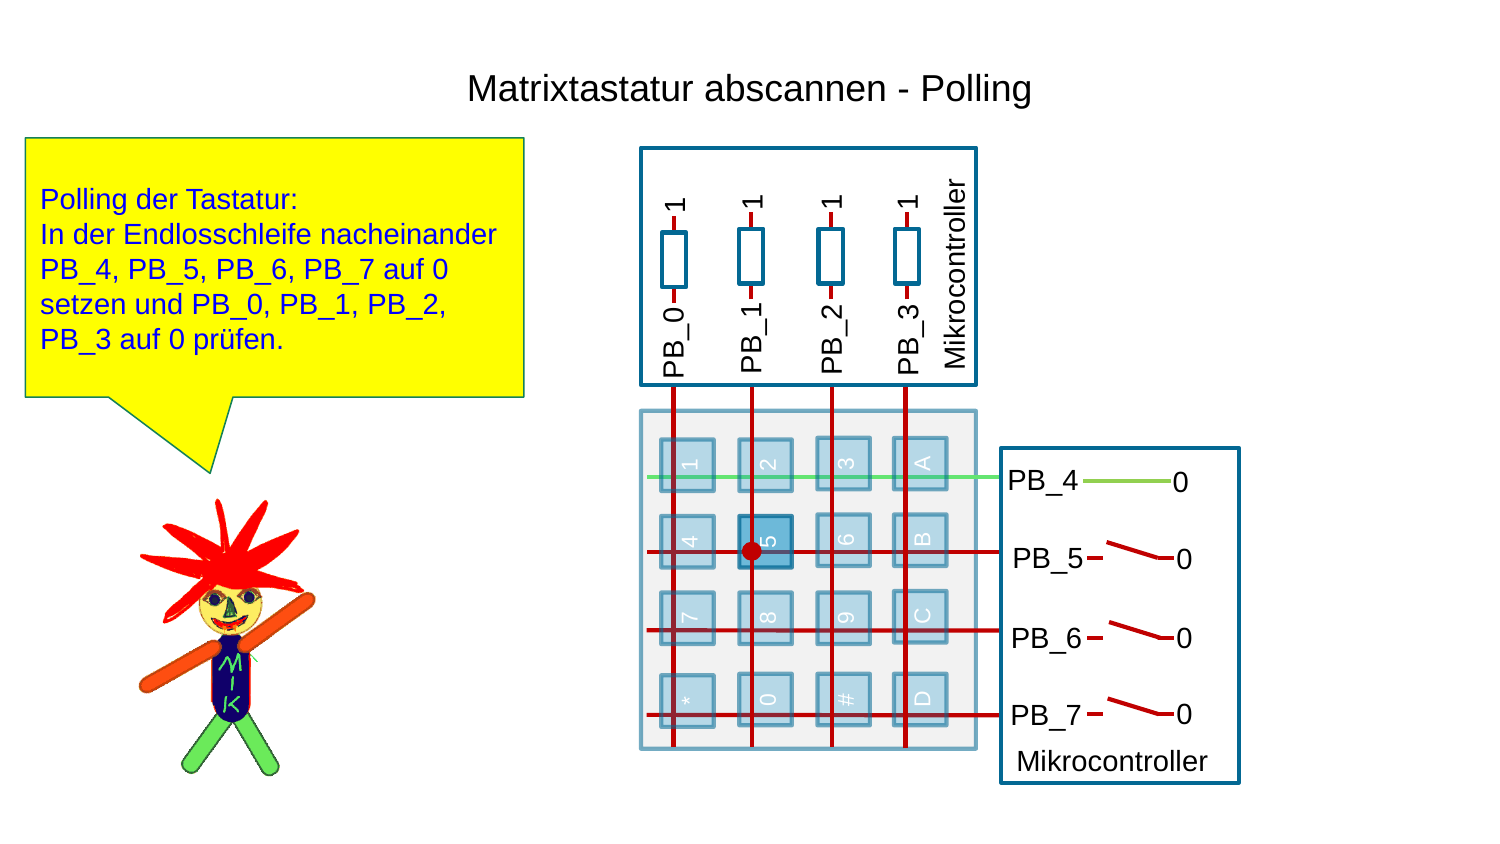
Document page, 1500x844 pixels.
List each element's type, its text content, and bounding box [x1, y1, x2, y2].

picture [120, 491, 328, 784]
text_box Polling der Tastatur: In der Endlosschleife nacheinander PB_4, PB_5, PB_6, PB_7 auf 0 setzen und PB_0, PB_1, PB_2, PB_3 auf 0 prüfen. [25, 137, 524, 474]
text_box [640, 147, 1239, 786]
title Matrixtastatur abscannen - Polling [50, 55, 1449, 125]
